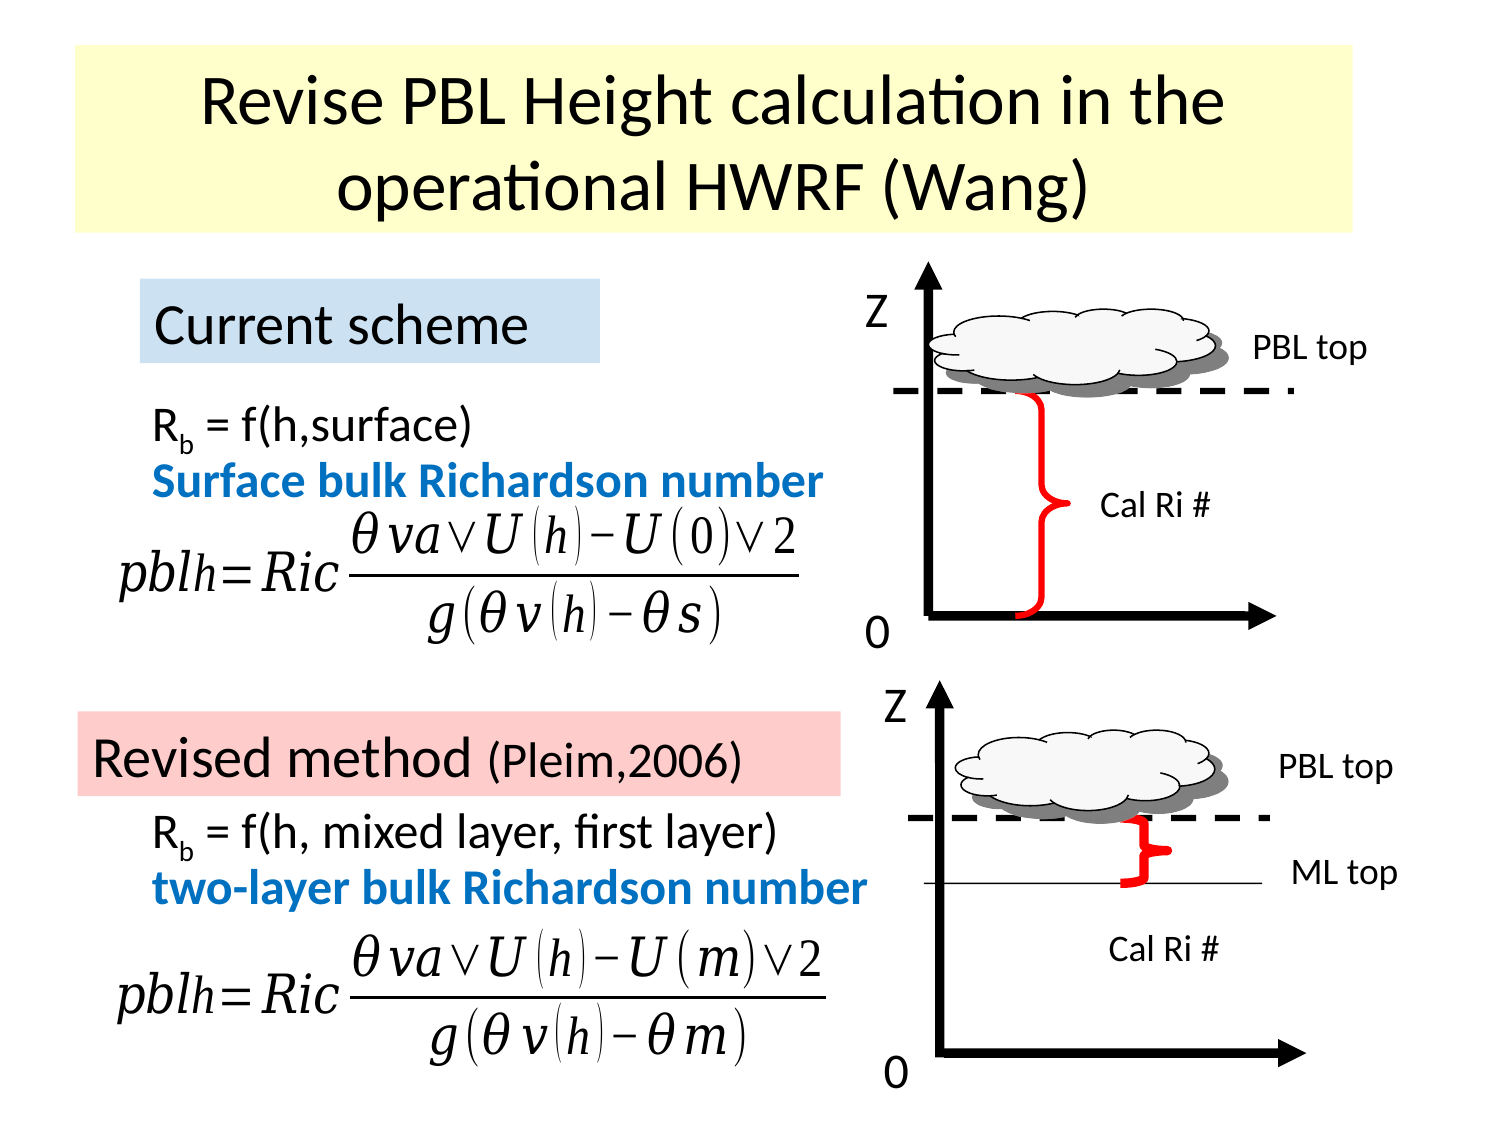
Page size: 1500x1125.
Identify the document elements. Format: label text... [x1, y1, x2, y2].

text_box PBL top [1263, 734, 1444, 794]
text_box [1120, 818, 1168, 884]
text_box Cal Ri # [1085, 472, 1294, 533]
text_box [928, 309, 1216, 385]
text_box Current scheme [139, 278, 600, 364]
text_box Rb = f(h,surface) Surface bulk Richardson number [92, 385, 861, 516]
text_box Z [868, 665, 956, 741]
text_box Z [849, 269, 946, 345]
text_box PBL top [1237, 314, 1468, 374]
title Revise PBL Height calculation in the operational HWRF (Wang) [75, 45, 1353, 233]
text_box 0 [849, 591, 946, 667]
text_box ML top [1275, 839, 1432, 899]
text_box Cal Ri # [1093, 916, 1283, 977]
text_box [1015, 393, 1068, 616]
text_box Rb = f(h, mixed layer, first layer) two-layer bulk Richardson number [92, 792, 884, 923]
text_box [946, 609, 1277, 623]
text_box Revised method (Pleim,2006) [77, 711, 841, 797]
text_box [955, 730, 1215, 811]
text_box [956, 1046, 1307, 1060]
text_box 0 [868, 1030, 956, 1106]
text_box [924, 261, 933, 269]
